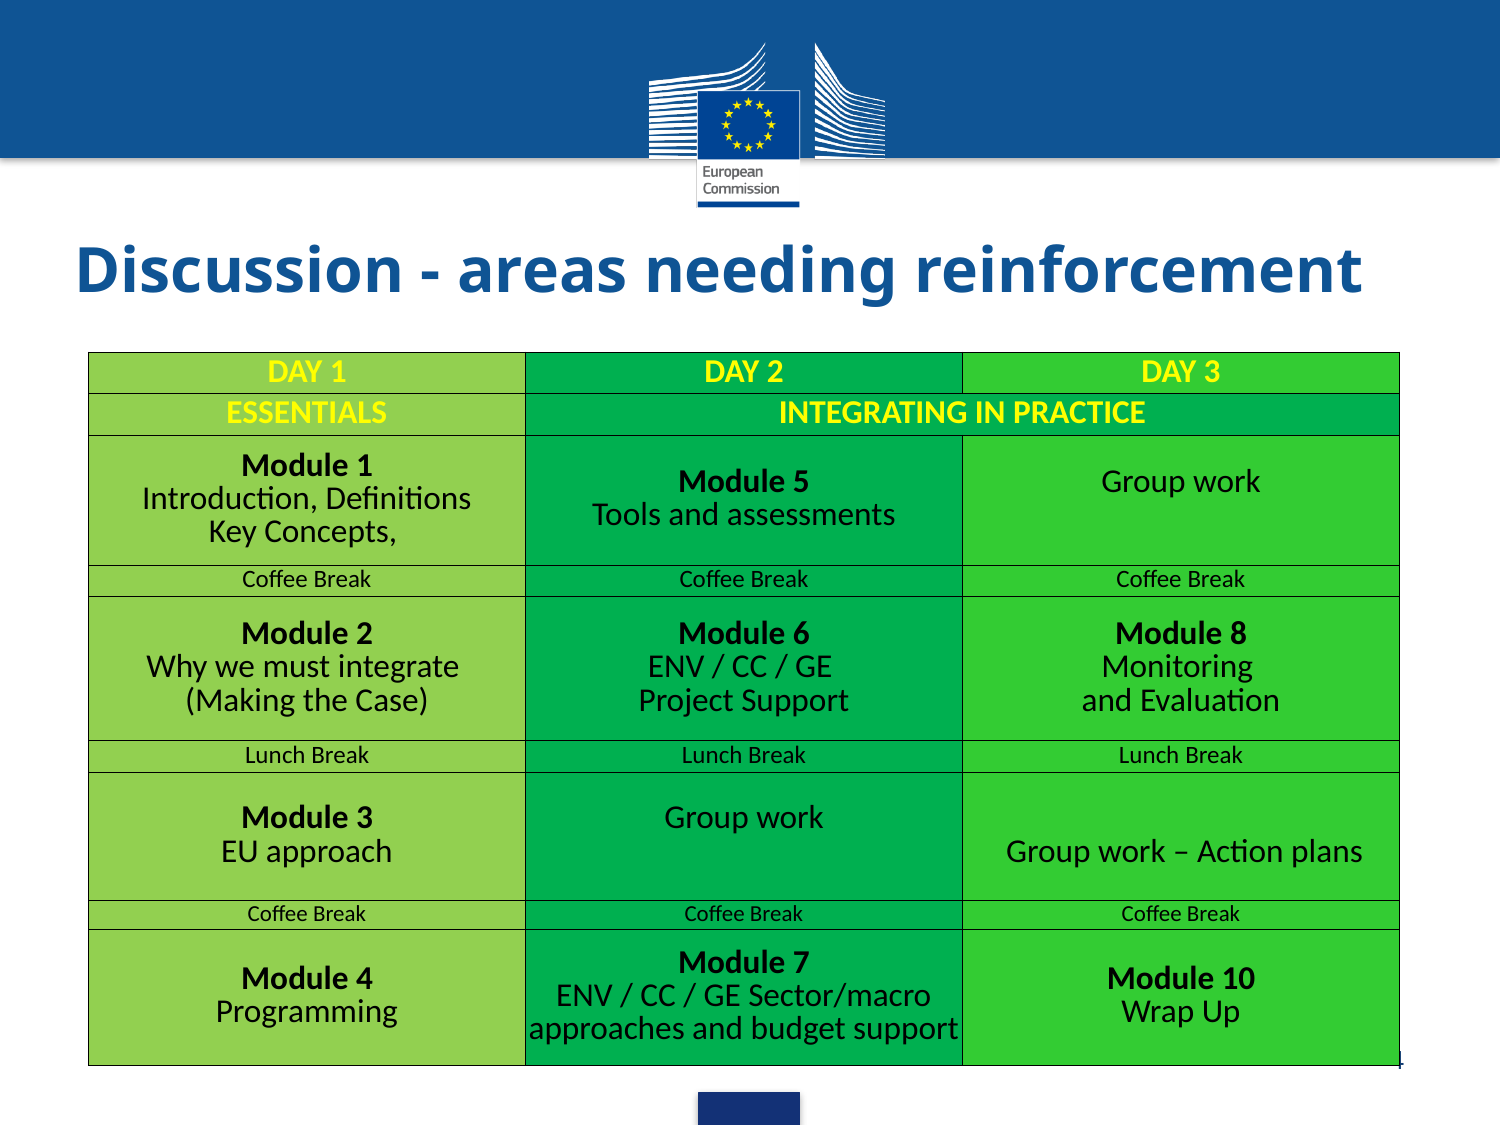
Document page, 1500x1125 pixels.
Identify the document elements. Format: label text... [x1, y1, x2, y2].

table_cell Module 4 Programming [89, 930, 525, 1065]
picture [649, 42, 885, 166]
table_cell Module 1 Introduction, Definitions Key Concepts, [89, 436, 525, 565]
table_cell Module 10 Wrap Up [963, 930, 1399, 1065]
title Discussion - areas needing reinforcement [59, 166, 1500, 370]
table_cell Coffee Break [963, 566, 1399, 596]
table_cell Group work [963, 436, 1399, 565]
table_cell Module 8 Monitoring and Evaluation [963, 597, 1399, 740]
table_cell Lunch Break [89, 741, 525, 772]
table_cell Module 3 EU approach [89, 773, 525, 900]
table_header DAY 3 [963, 353, 1399, 393]
table_cell Module 6 ENV / CC / GE Project Support [526, 597, 962, 740]
table_cell Lunch Break [963, 741, 1399, 772]
table_header DAY 1 [89, 353, 525, 393]
table_cell Group work [526, 773, 962, 900]
table_cell Coffee Break [526, 901, 962, 929]
table_cell Module 5 Tools and assessments [526, 436, 962, 565]
table_header DAY 2 [526, 353, 962, 393]
table_cell Group work – Action plans [963, 773, 1399, 900]
table_cell Coffee Break [526, 566, 962, 596]
table_cell INTEGRATING IN PRACTICE [526, 394, 1399, 435]
table_cell Module 2 Why we must integrate (Making the Case) [89, 597, 525, 740]
table_cell Coffee Break [963, 901, 1399, 929]
table_cell Coffee Break [89, 566, 525, 596]
table_cell Lunch Break [526, 741, 962, 772]
table_cell Module 7 ENV / CC / GE Sector/macro approaches and budget support [526, 930, 962, 1065]
table_cell Coffee Break [89, 901, 525, 929]
table_cell ESSENTIALS [89, 394, 525, 435]
